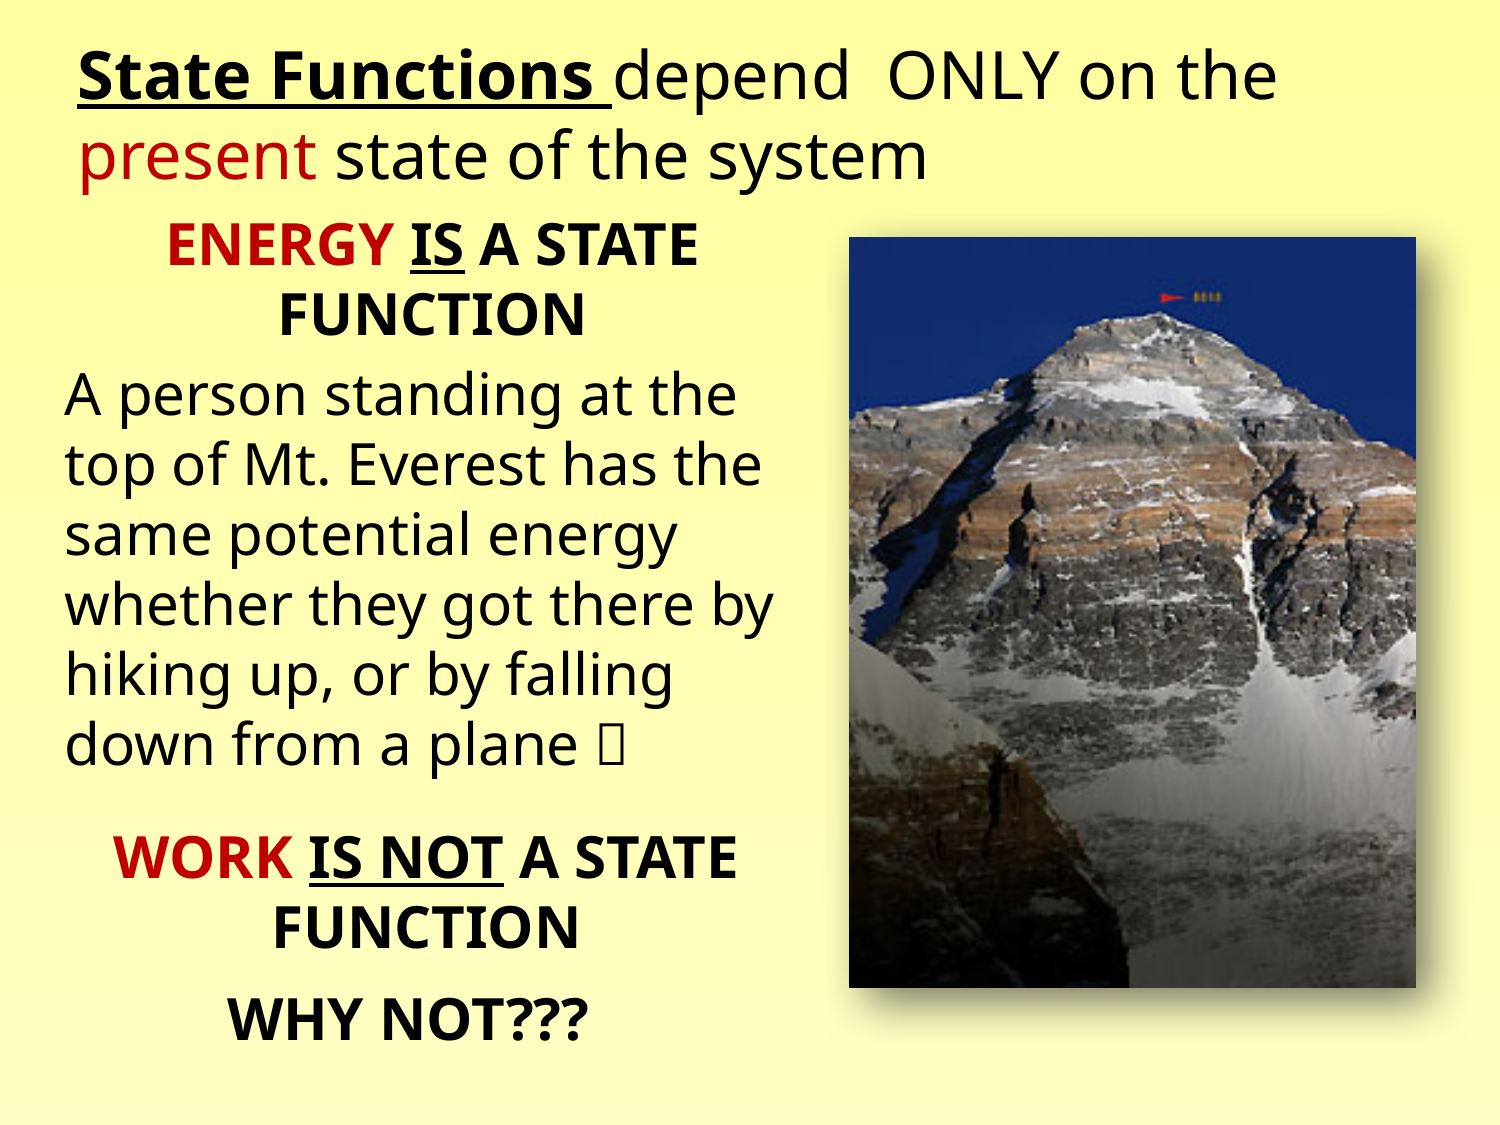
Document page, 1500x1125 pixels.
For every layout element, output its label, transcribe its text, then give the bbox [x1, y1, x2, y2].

title State Functions depend ONLY on the present state of the system [62, 24, 1476, 201]
picture [849, 237, 1416, 988]
text_box ENERGY IS A STATE FUNCTION [112, 199, 753, 349]
text_box WHY NOT??? [212, 975, 691, 1060]
text_box WORK IS NOT A STATE FUNCTION [62, 812, 791, 968]
text_box A person standing at the top of Mt. Everest has the same potential energy whether they got there by hiking up, or by falling down from a plane  [50, 349, 825, 785]
